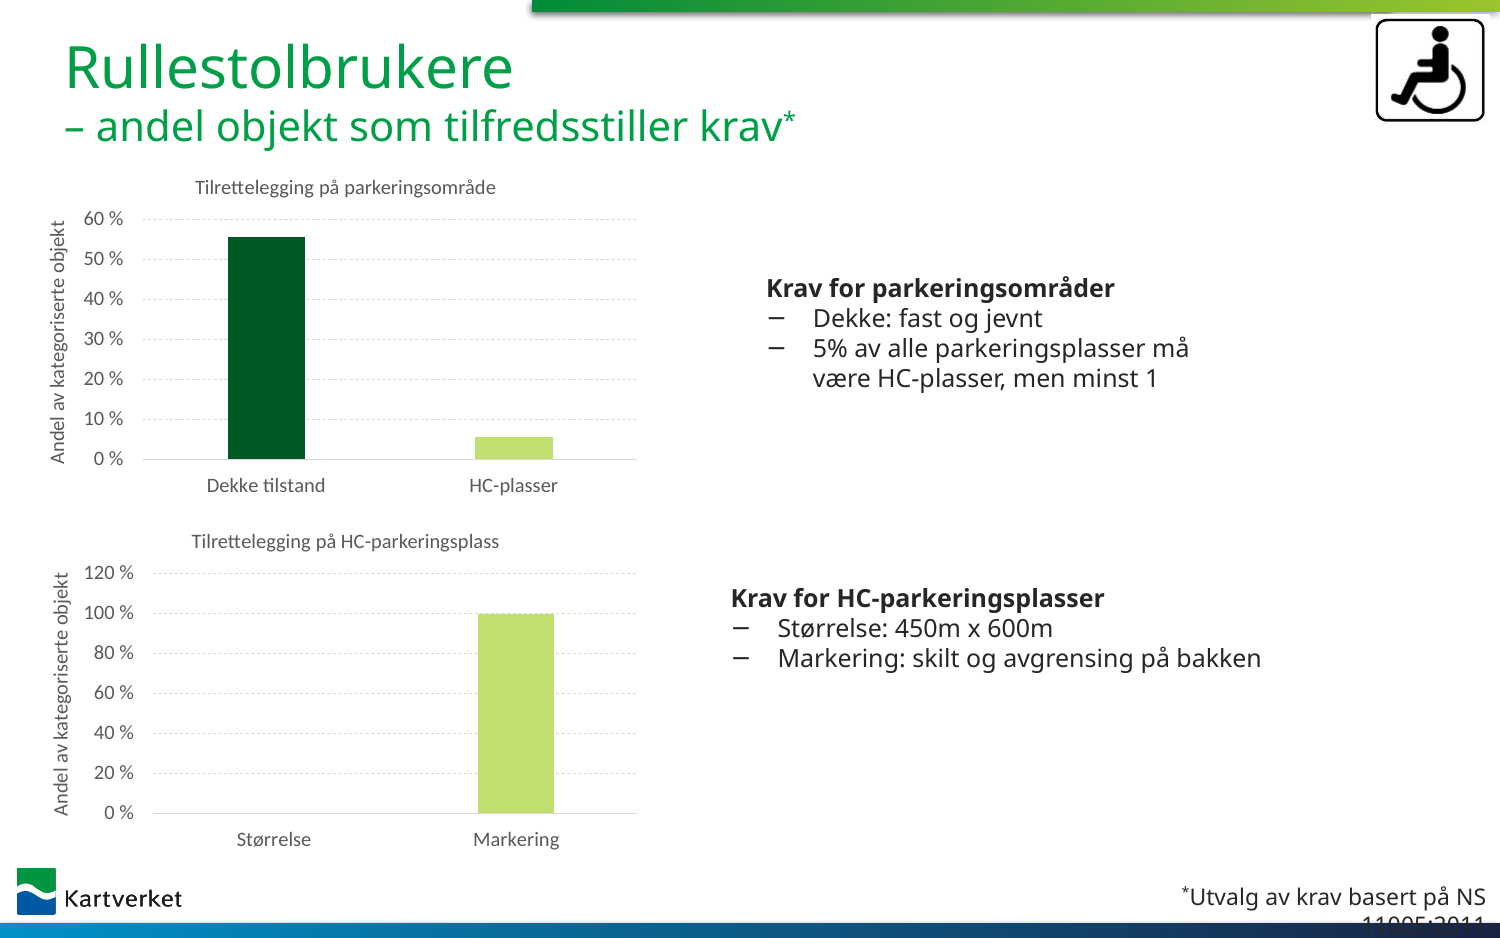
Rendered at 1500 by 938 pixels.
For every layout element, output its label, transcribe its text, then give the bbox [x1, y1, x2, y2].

text_box Rullestolbrukere – andel objekt som tilfredsstiller krav* [49, 23, 1431, 158]
text_box *Utvalg av krav basert på NS 11005:2011 [1068, 873, 1500, 938]
picture [41, 520, 650, 859]
text_box Krav for HC-parkeringsplasser Størrelse: 450m x 600m Markering: skilt og avgrensing på bakken [715, 574, 1278, 680]
picture [41, 166, 650, 505]
picture [1371, 13, 1491, 127]
text_box Krav for parkeringsområder Dekke: fast og jevnt 5% av alle parkeringsplasser må være HC-plasser, men minst 1 [751, 264, 1232, 400]
